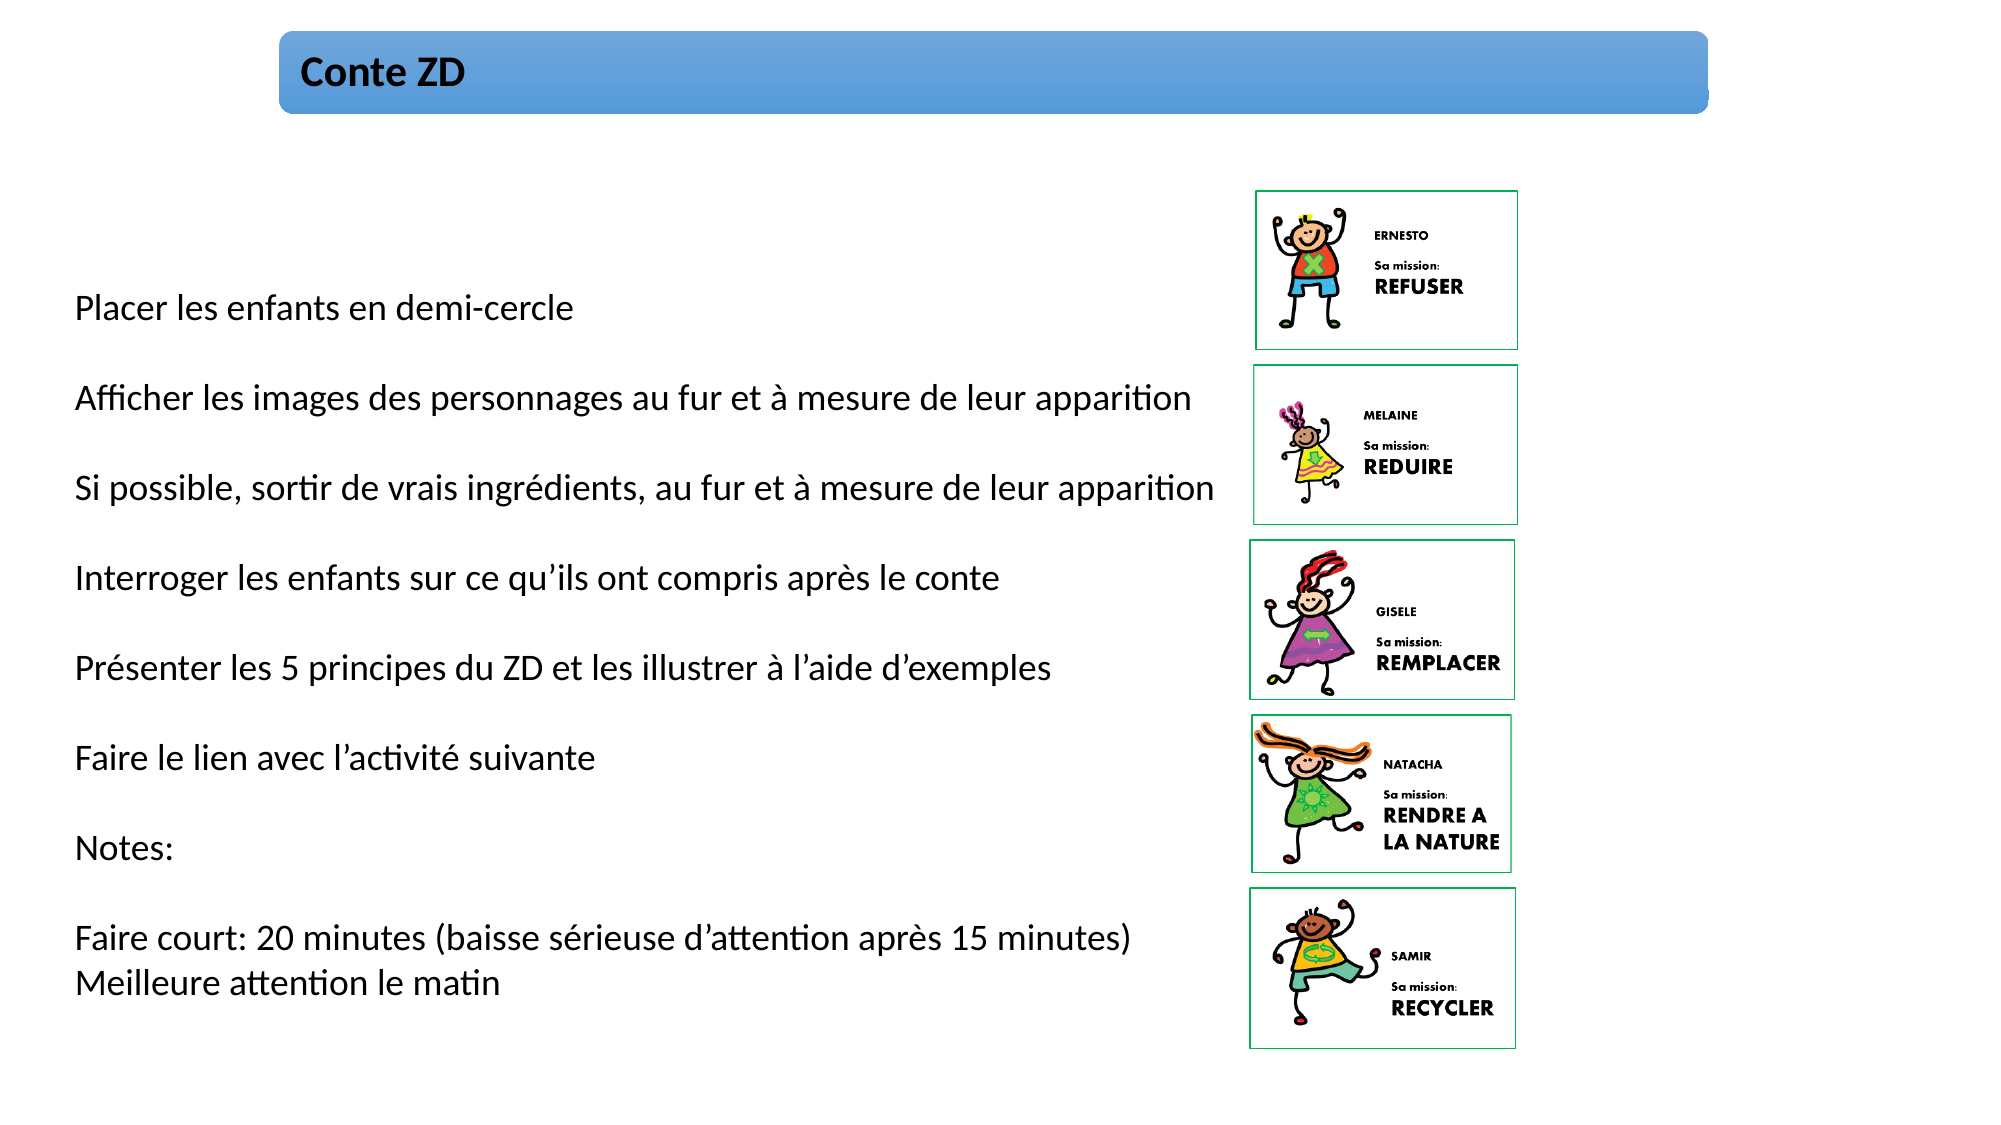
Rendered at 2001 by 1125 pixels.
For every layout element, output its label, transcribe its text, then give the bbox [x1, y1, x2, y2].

picture [1251, 714, 1513, 873]
picture [1249, 887, 1516, 1049]
picture [1255, 190, 1518, 350]
text_box Placer les enfants en demi-cercle Afficher les images des personnages au fur et à mesure de leur apparition Si possible, sortir de vrais ingrédients, au fur et à mesure de leur apparition Interroger les enfants sur ce qu’ils ont compris après le conte Présenter les 5 principes du ZD et les illustrer à l’aide d’exemples Faire le lien avec l’activité suivante Notes: Faire court: 20 minutes (baisse sérieuse d’attention après 15 minutes) Meilleure attention le matin [60, 275, 1443, 1011]
picture [1251, 364, 1518, 525]
picture [1249, 539, 1515, 700]
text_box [279, 30, 1709, 117]
